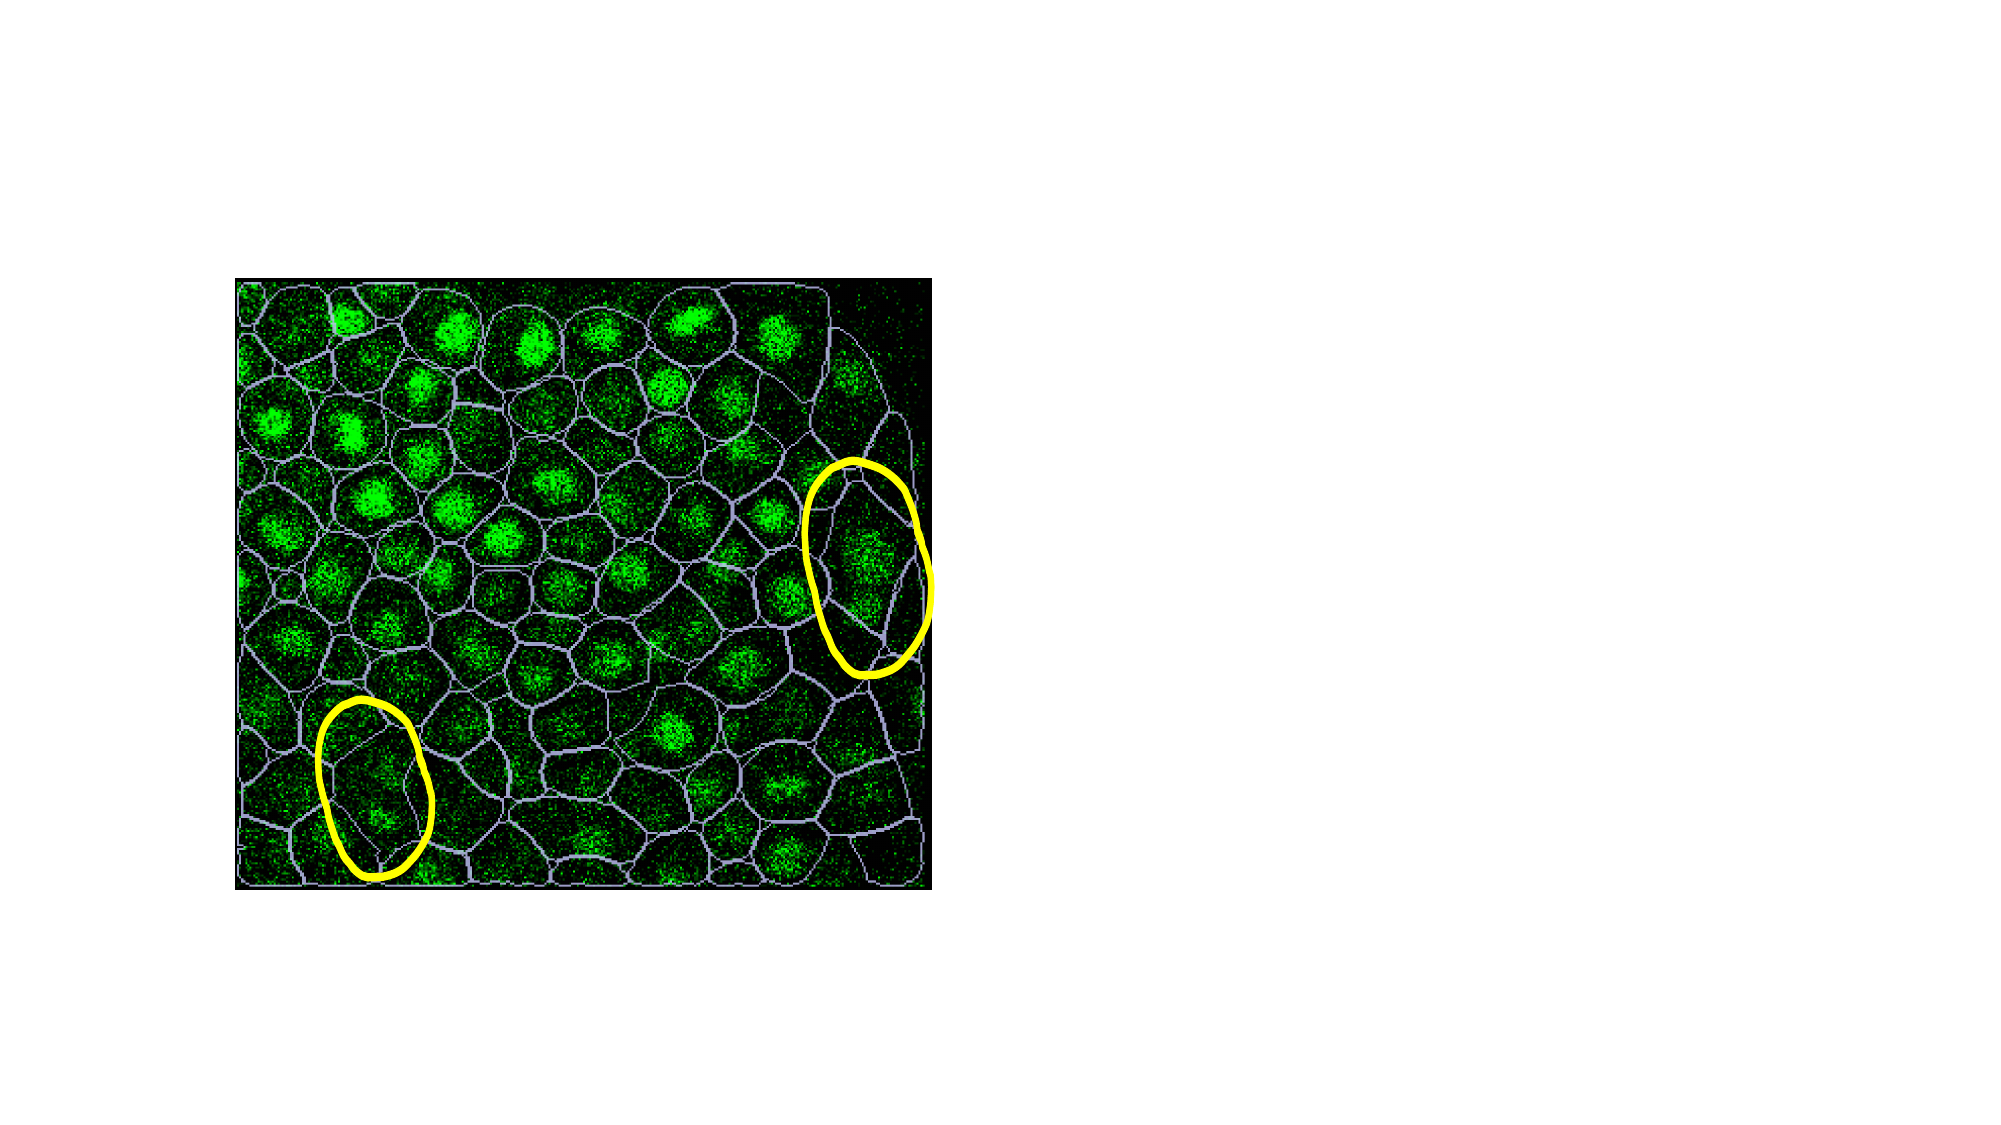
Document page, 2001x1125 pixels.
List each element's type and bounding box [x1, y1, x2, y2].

text_box [235, 278, 932, 890]
